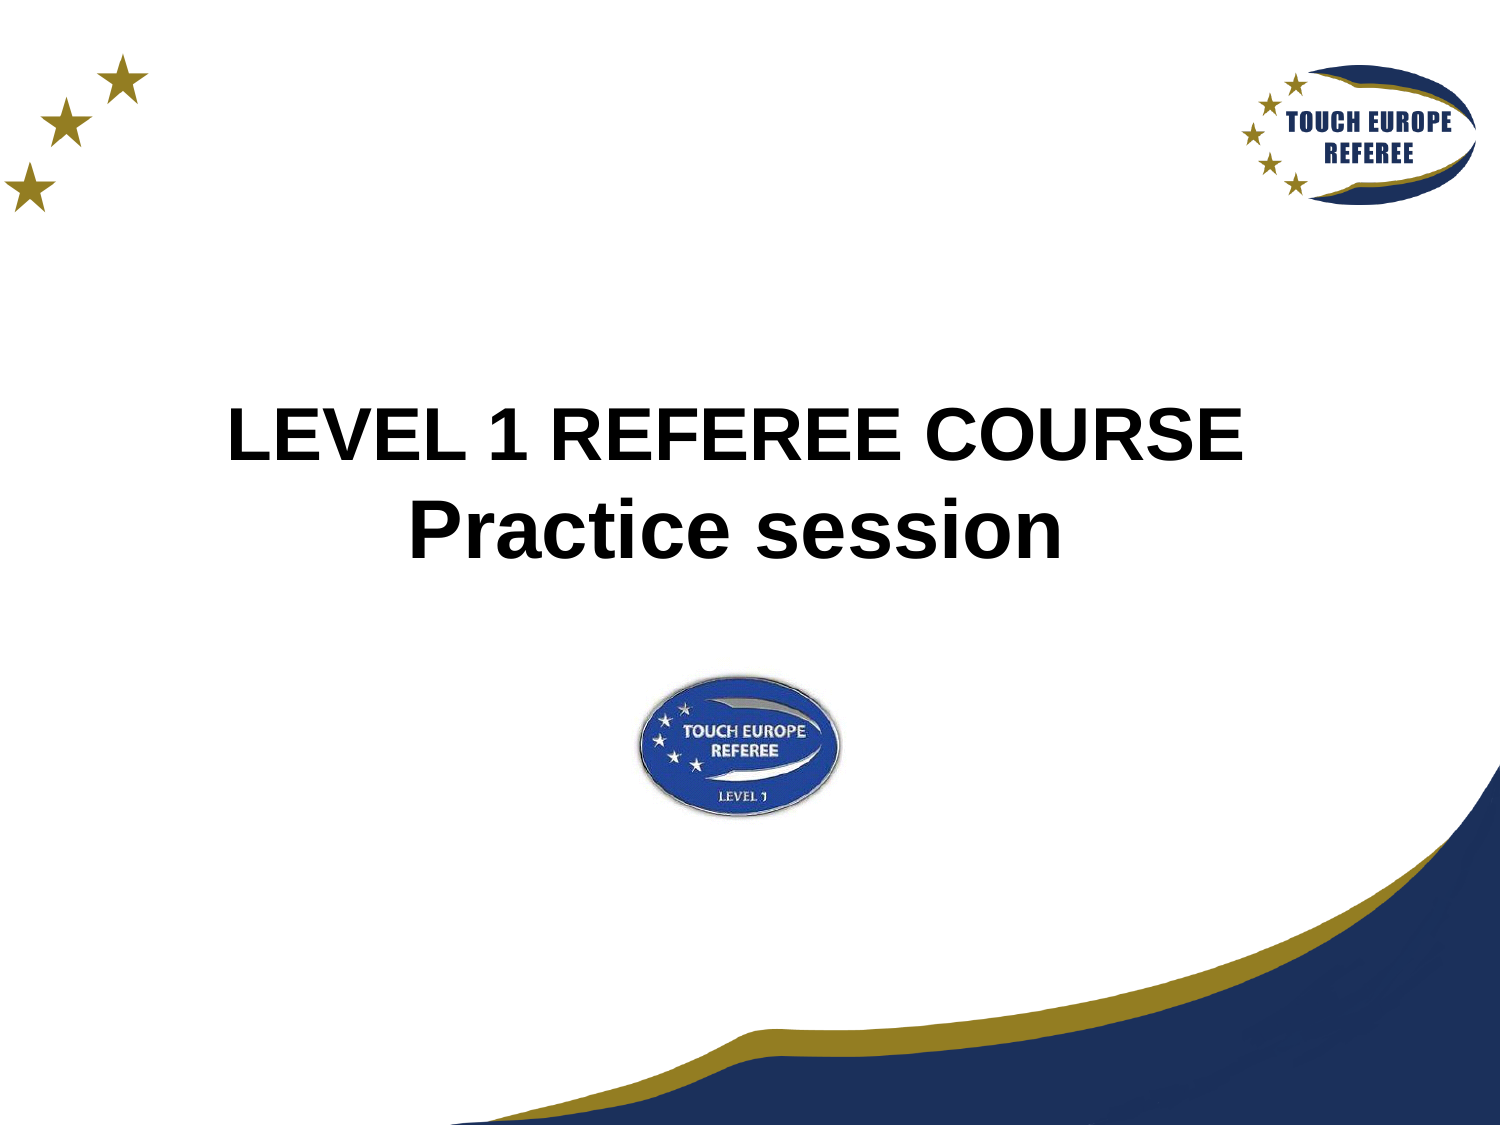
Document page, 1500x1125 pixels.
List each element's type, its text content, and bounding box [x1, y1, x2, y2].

picture [450, 656, 1500, 1125]
picture [0, 53, 151, 216]
picture [1241, 65, 1476, 205]
title LEVEL 1 REFEREE COURSE Practice session [151, 377, 1322, 495]
